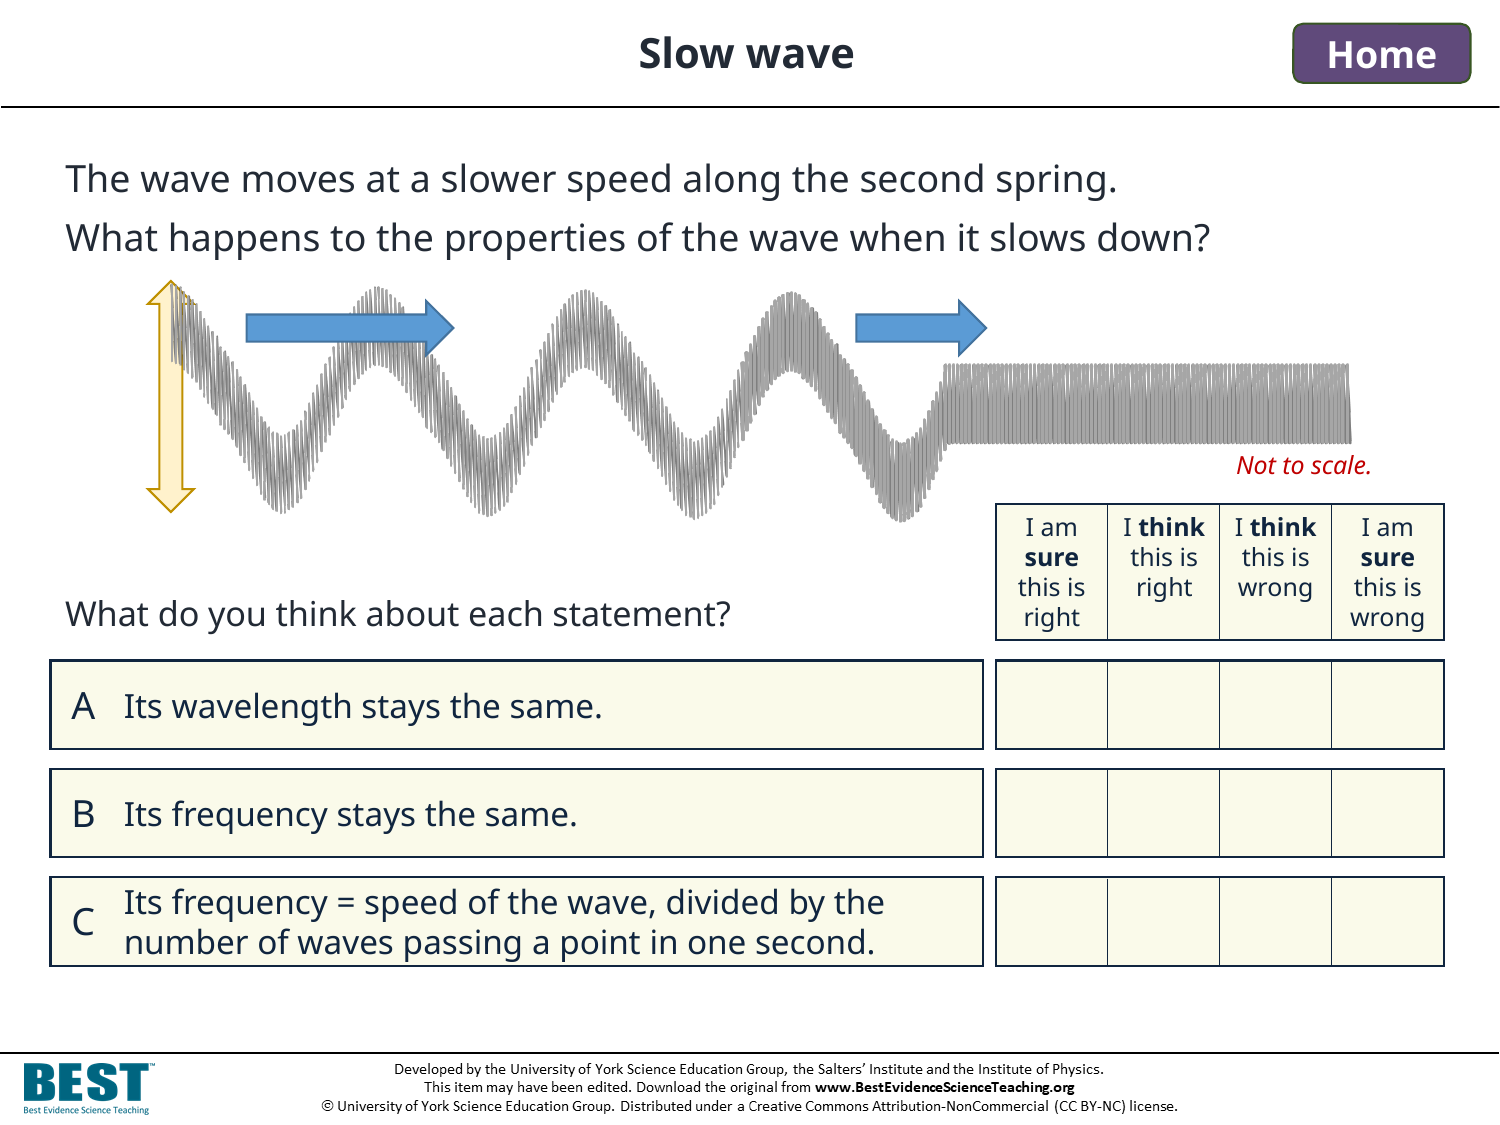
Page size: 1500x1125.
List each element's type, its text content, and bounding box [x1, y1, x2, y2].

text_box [995, 503, 1444, 642]
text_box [995, 660, 1444, 750]
picture [0, 106, 1500, 1125]
text_box Slow wave [23, 4, 1471, 99]
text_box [147, 281, 1352, 523]
text_box Home [1292, 22, 1472, 84]
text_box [995, 768, 1444, 859]
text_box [995, 876, 1444, 968]
